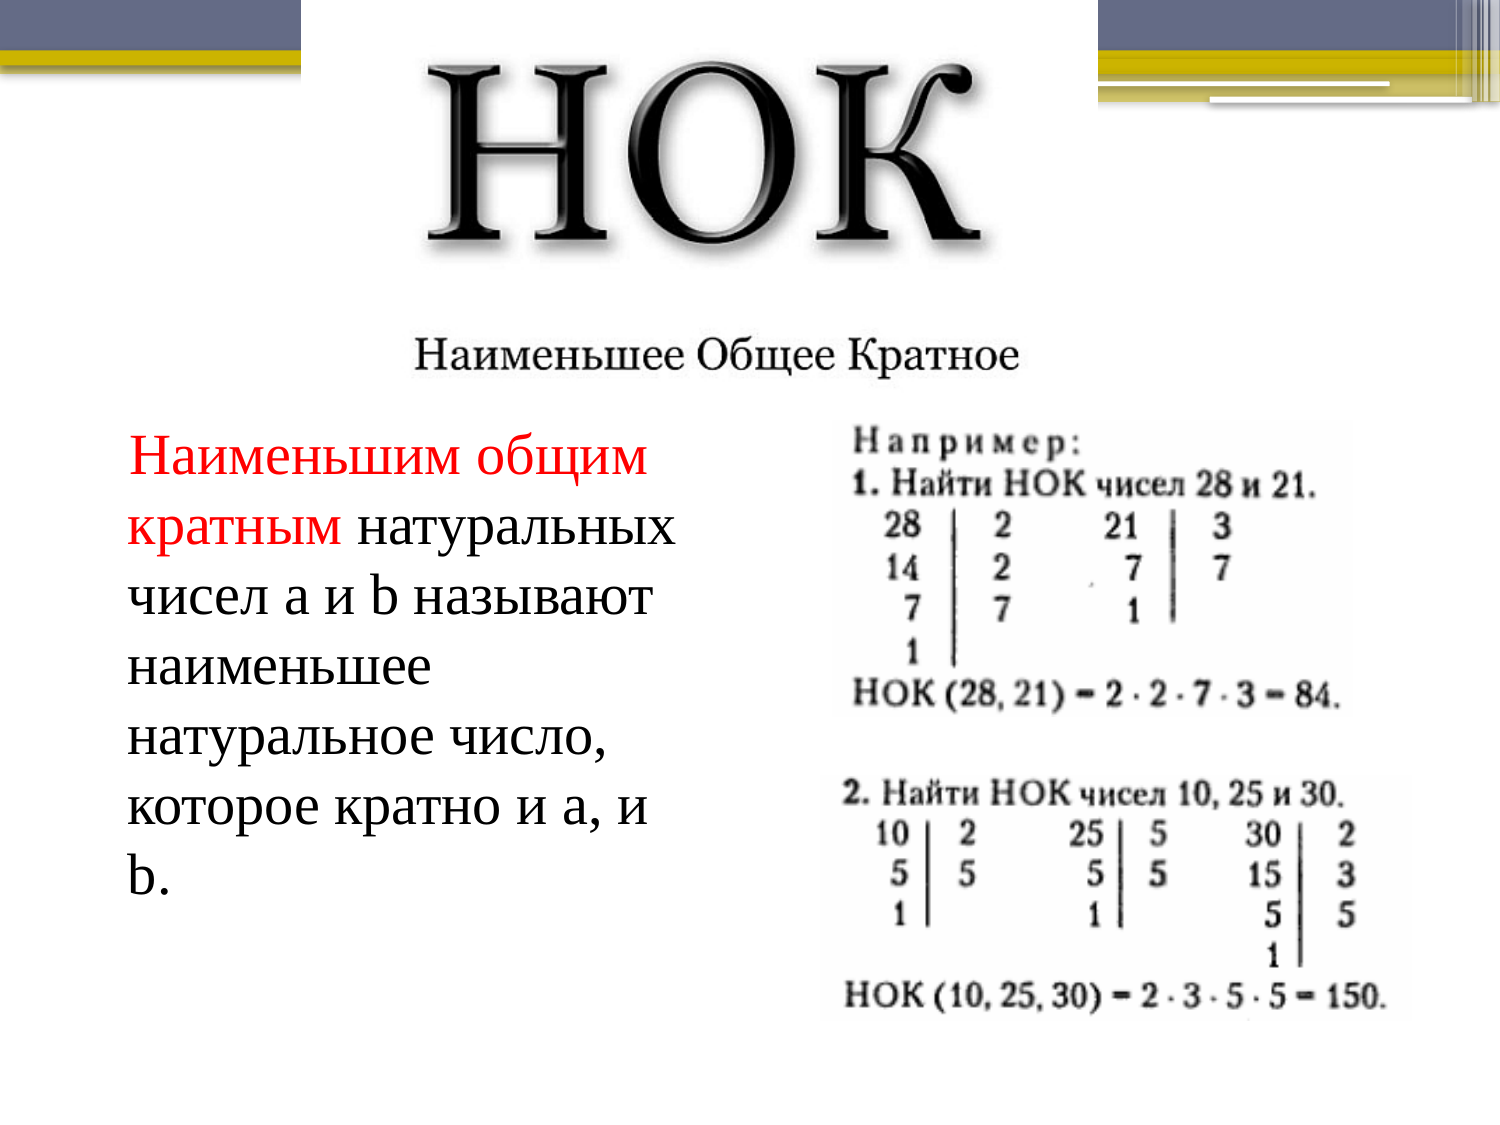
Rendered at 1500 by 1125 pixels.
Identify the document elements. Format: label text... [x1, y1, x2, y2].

picture [820, 774, 1412, 1021]
text_box Наименьшим общим кратным натуральных чисел a и b называют наименьшее натуральное число, которое кратно и a, и b. [53, 408, 716, 1047]
picture [300, 0, 1353, 717]
